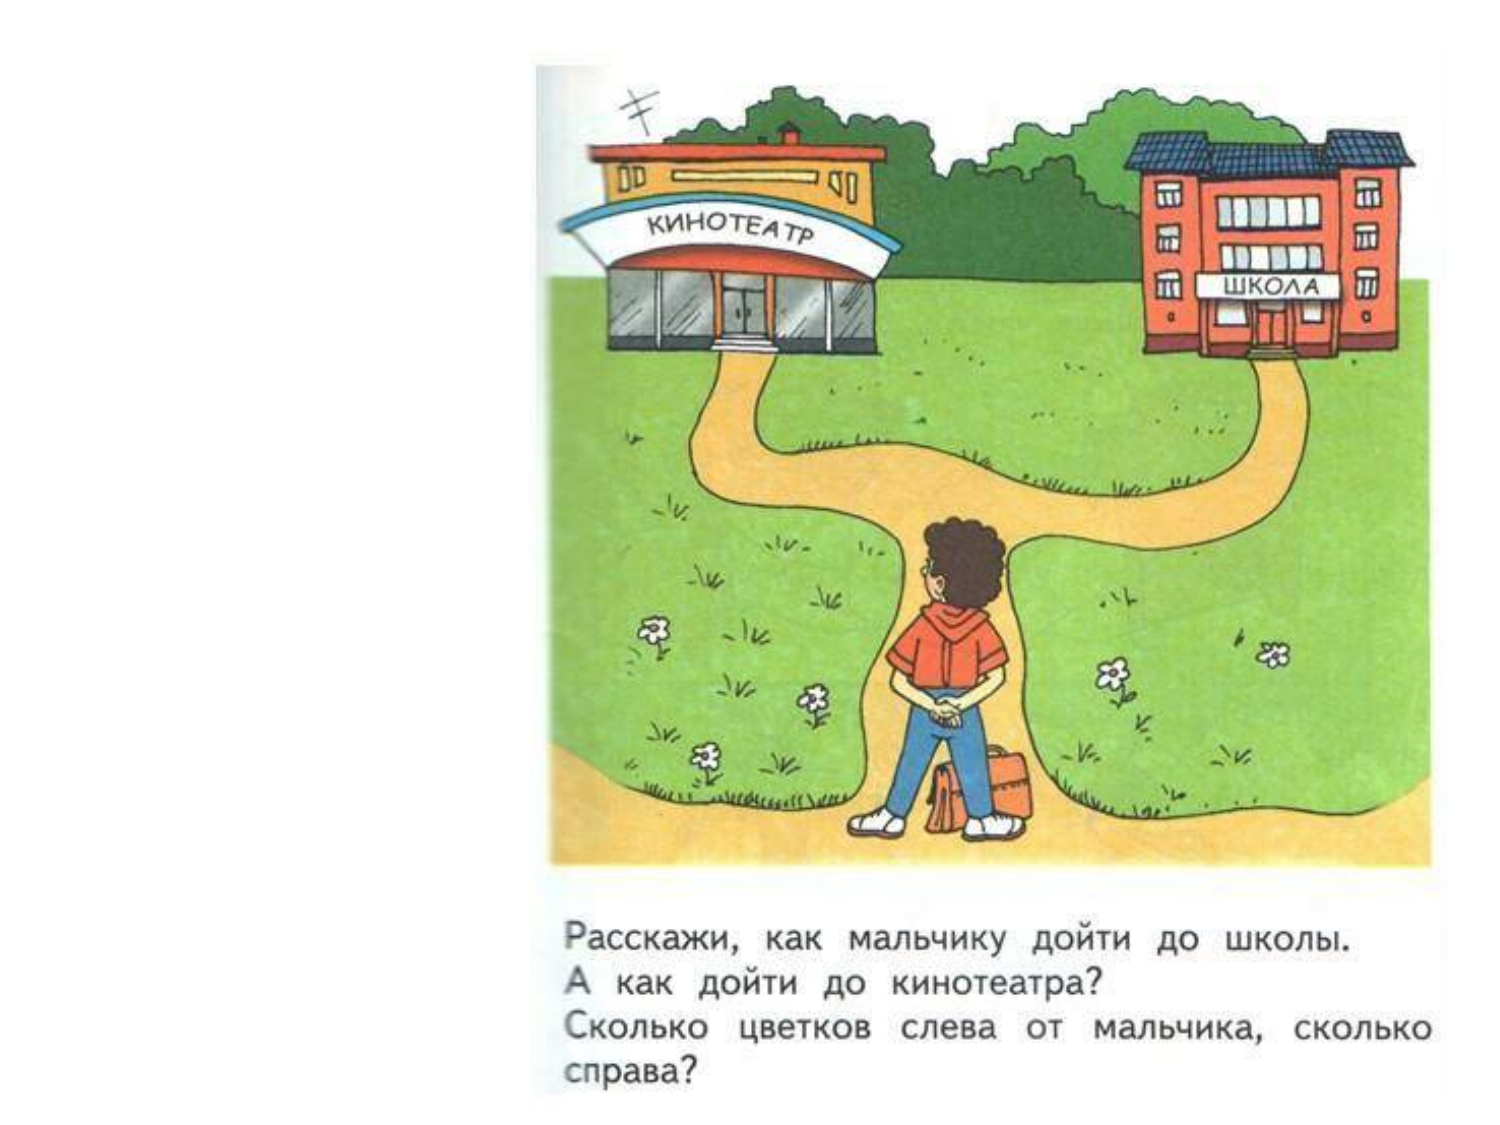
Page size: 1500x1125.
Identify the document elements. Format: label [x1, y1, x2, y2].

picture [525, 18, 1448, 1125]
